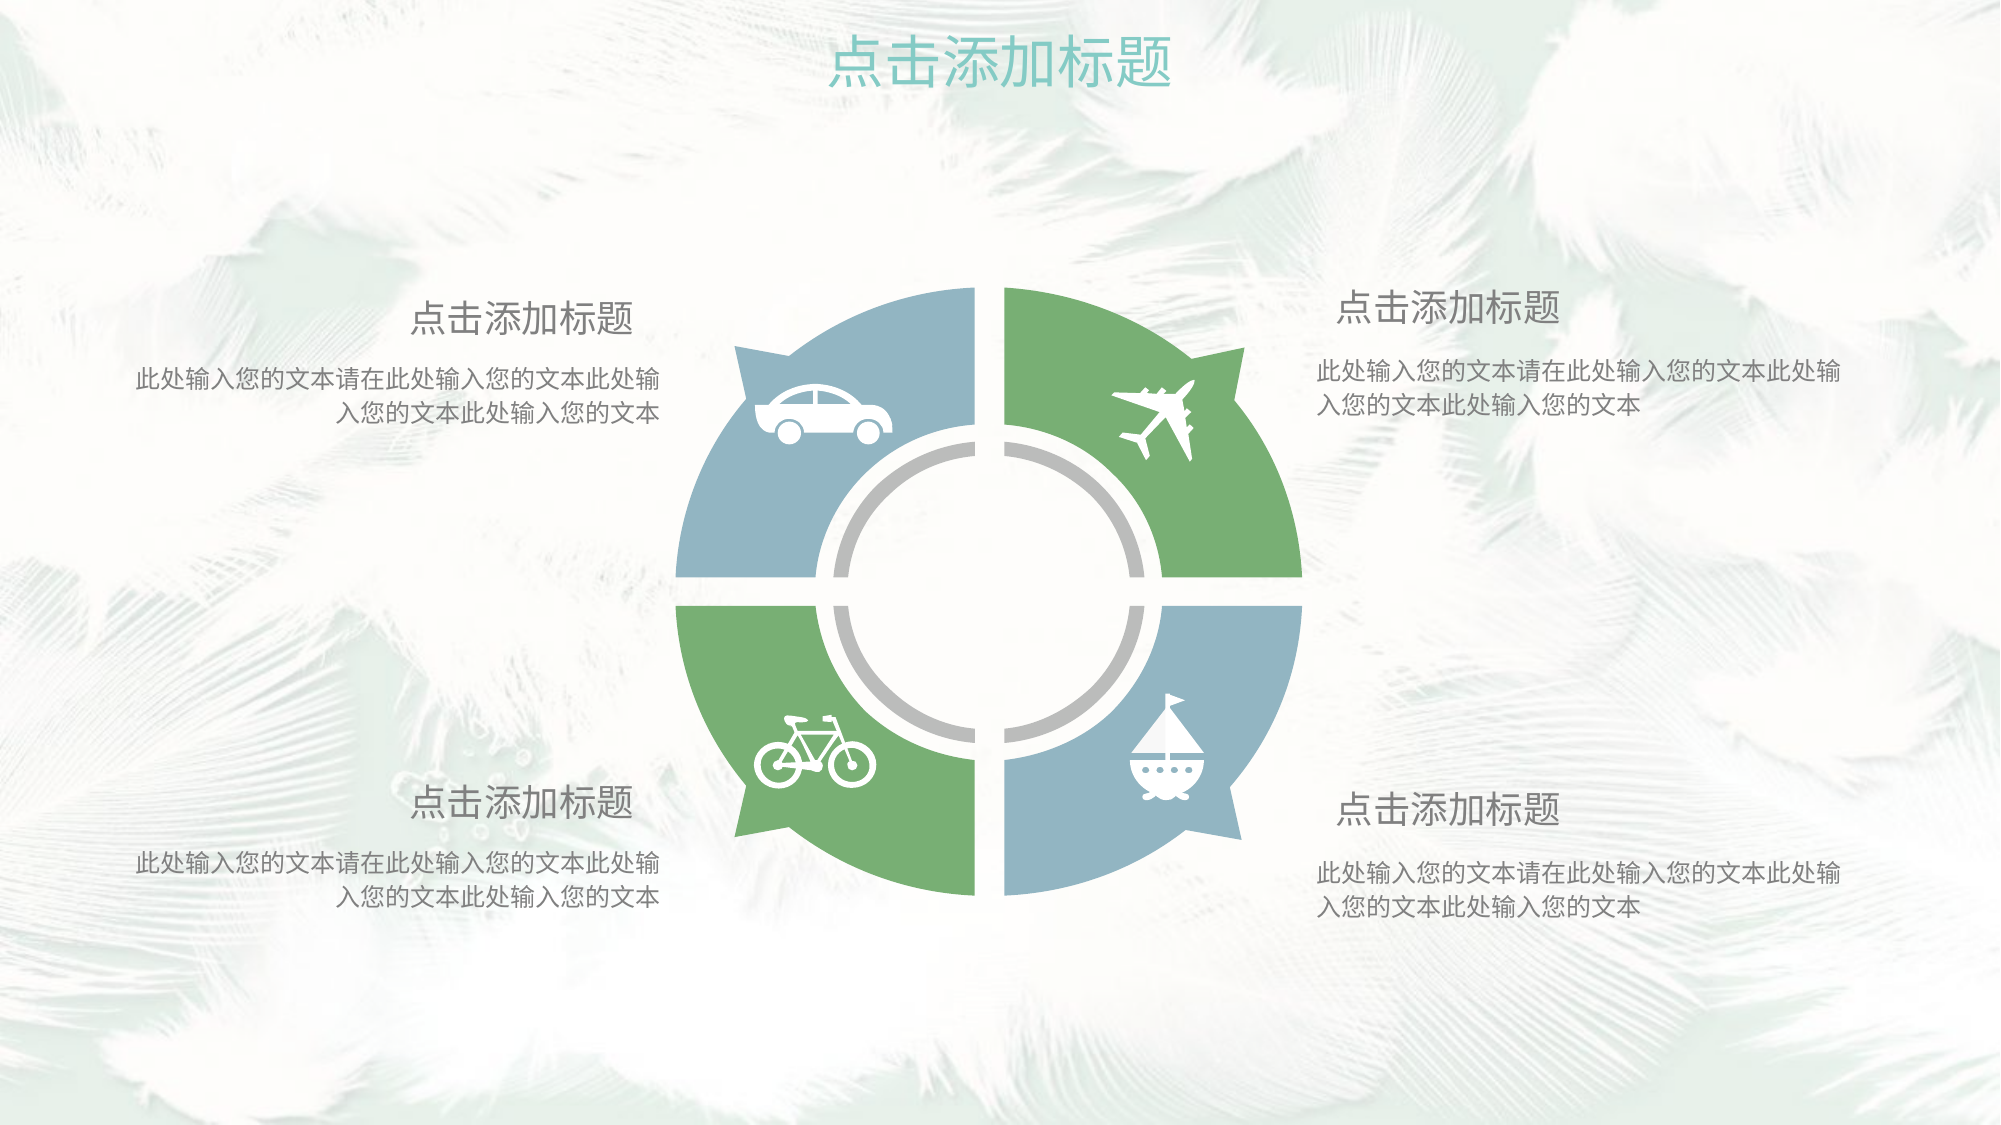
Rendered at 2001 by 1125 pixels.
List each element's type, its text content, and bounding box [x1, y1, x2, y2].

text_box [1302, 778, 1867, 931]
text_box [675, 287, 1303, 896]
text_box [1302, 276, 1867, 429]
text_box 52% [0, 0, 2000, 1125]
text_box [110, 772, 676, 921]
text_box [110, 287, 676, 437]
text_box 点击添加标题 [383, 26, 1617, 104]
